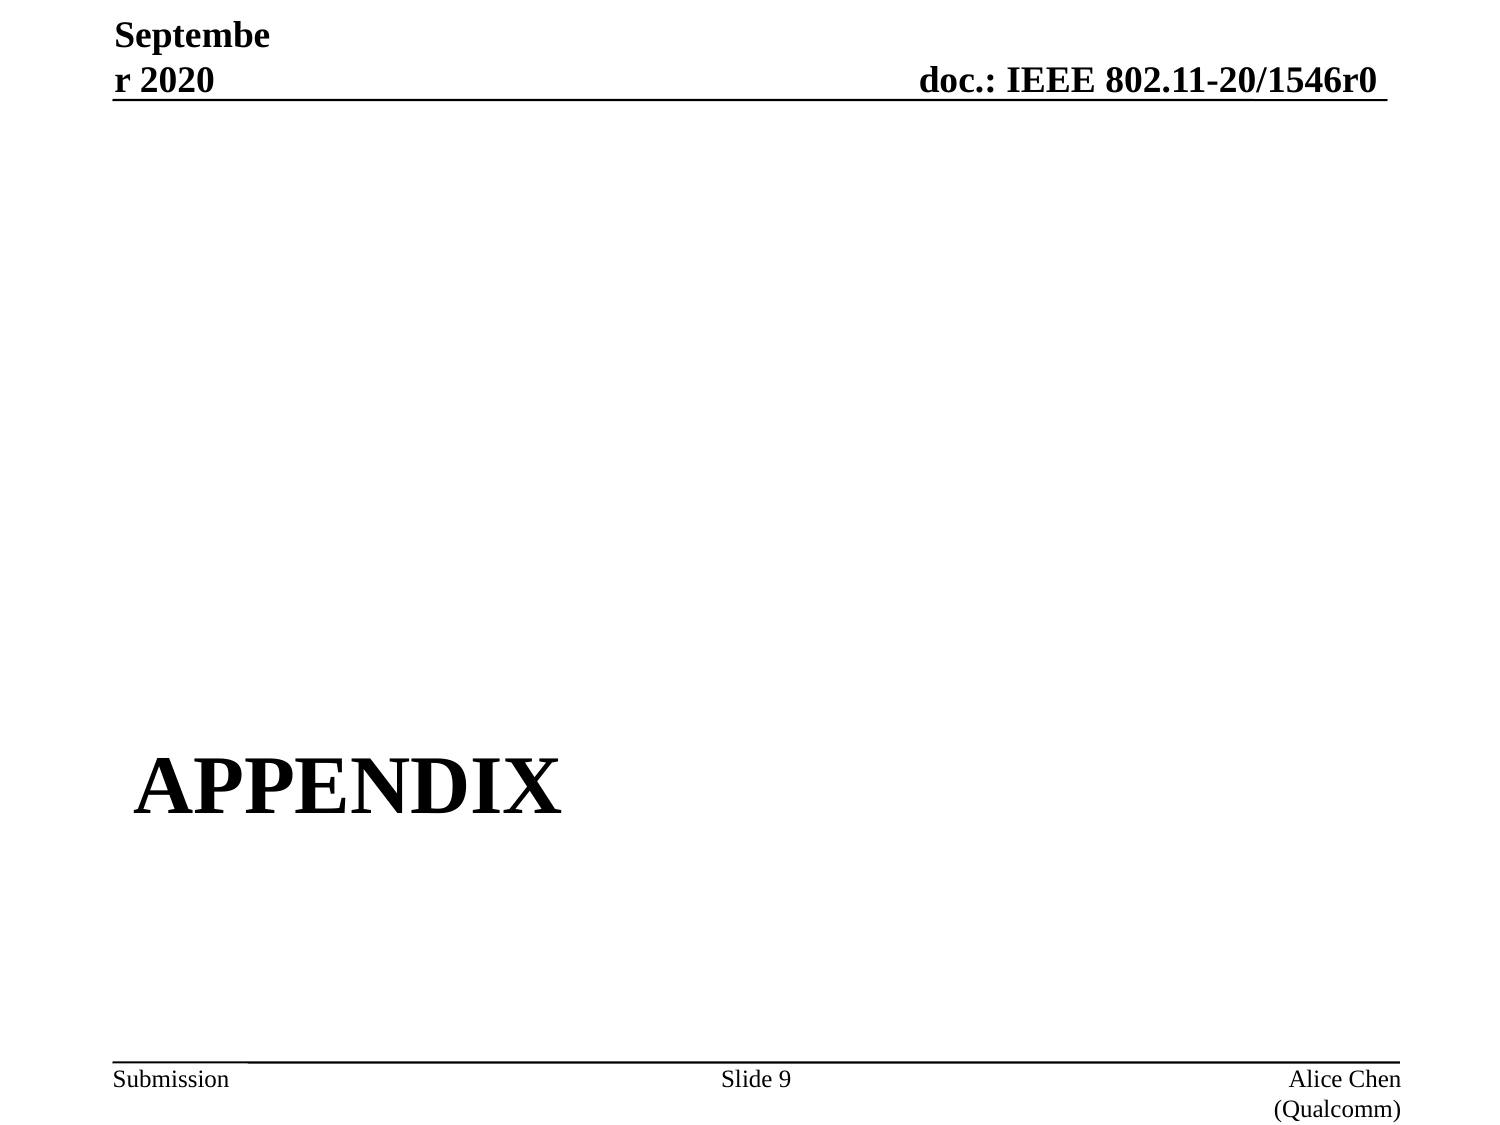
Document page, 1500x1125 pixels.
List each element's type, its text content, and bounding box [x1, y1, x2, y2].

title appendix [118, 722, 1394, 947]
footer Alice Chen (Qualcomm) [1221, 1061, 1402, 1093]
slide_number Slide 9 [712, 1061, 800, 1093]
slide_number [114, 54, 278, 101]
